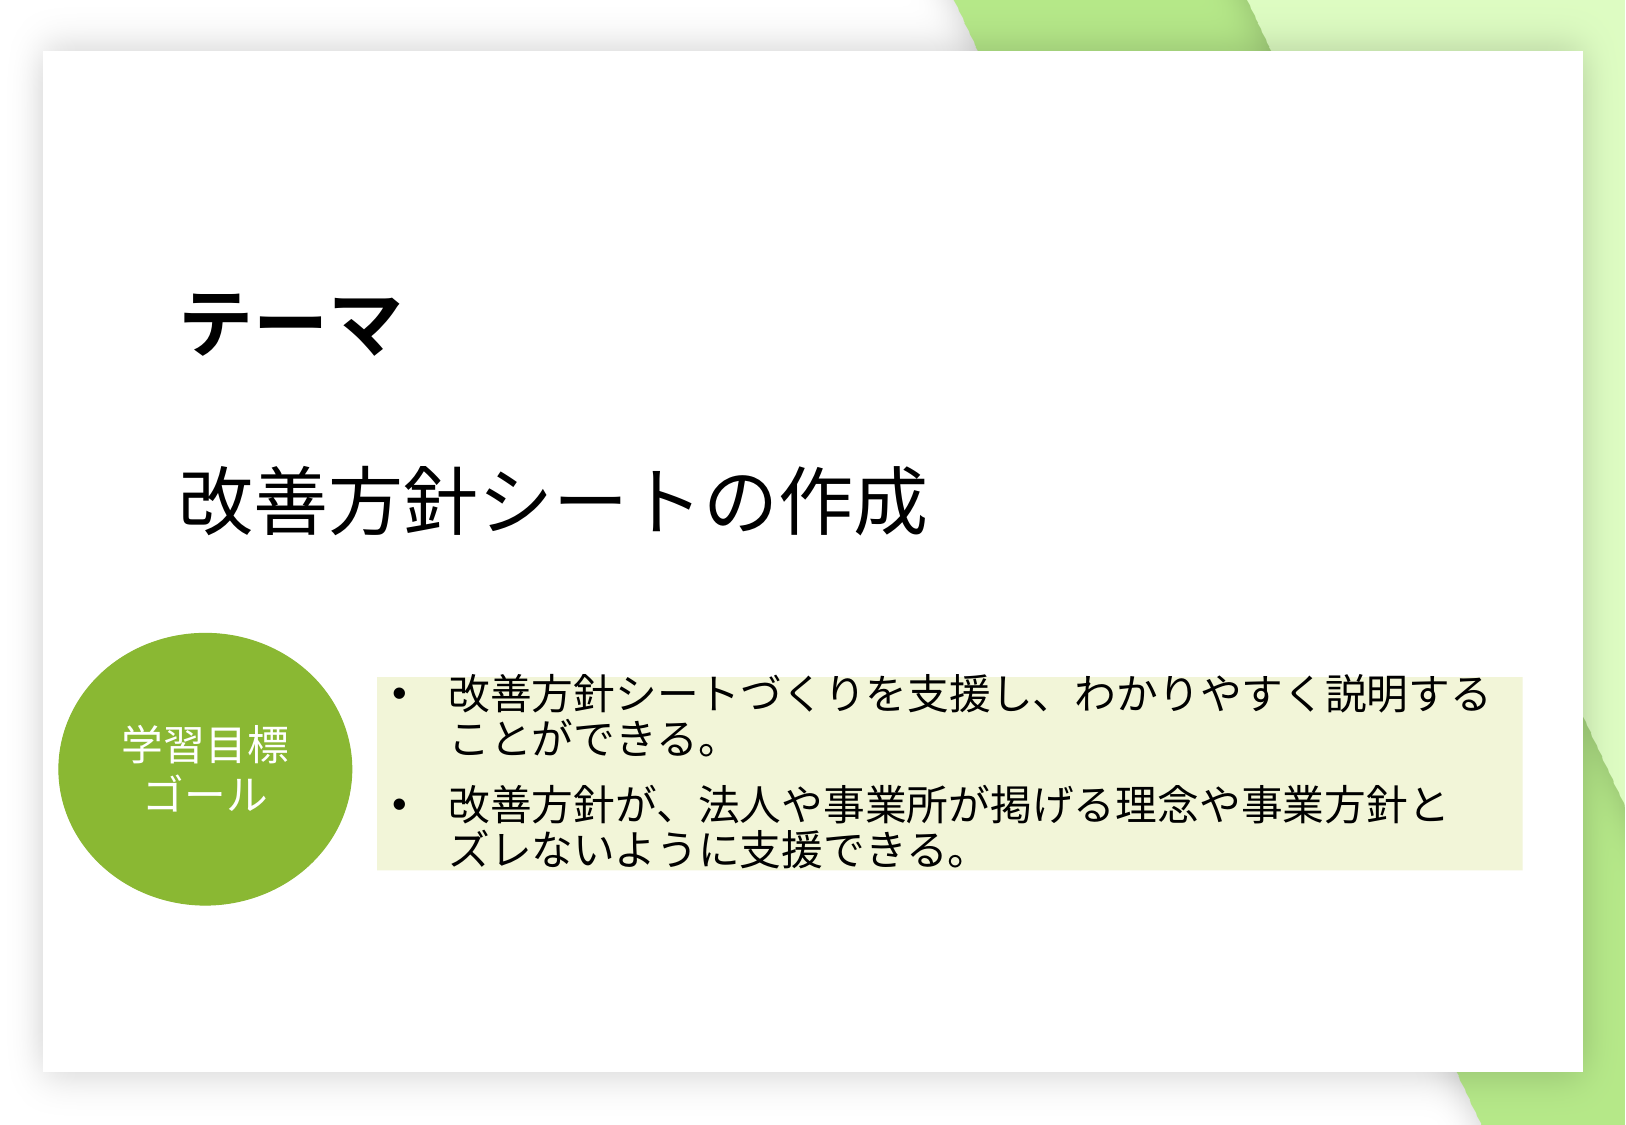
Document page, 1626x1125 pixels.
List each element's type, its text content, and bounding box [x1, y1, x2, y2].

picture [0, 0, 1625, 1125]
list 改善方針シートづくりを支援し、わかりやすく説明することができる。 改善方針が、法人や事業所が掲げる理念や事業方針と ズレないように支援できる。 [377, 677, 1523, 871]
list 改善方針シートの作成 [163, 447, 1419, 564]
